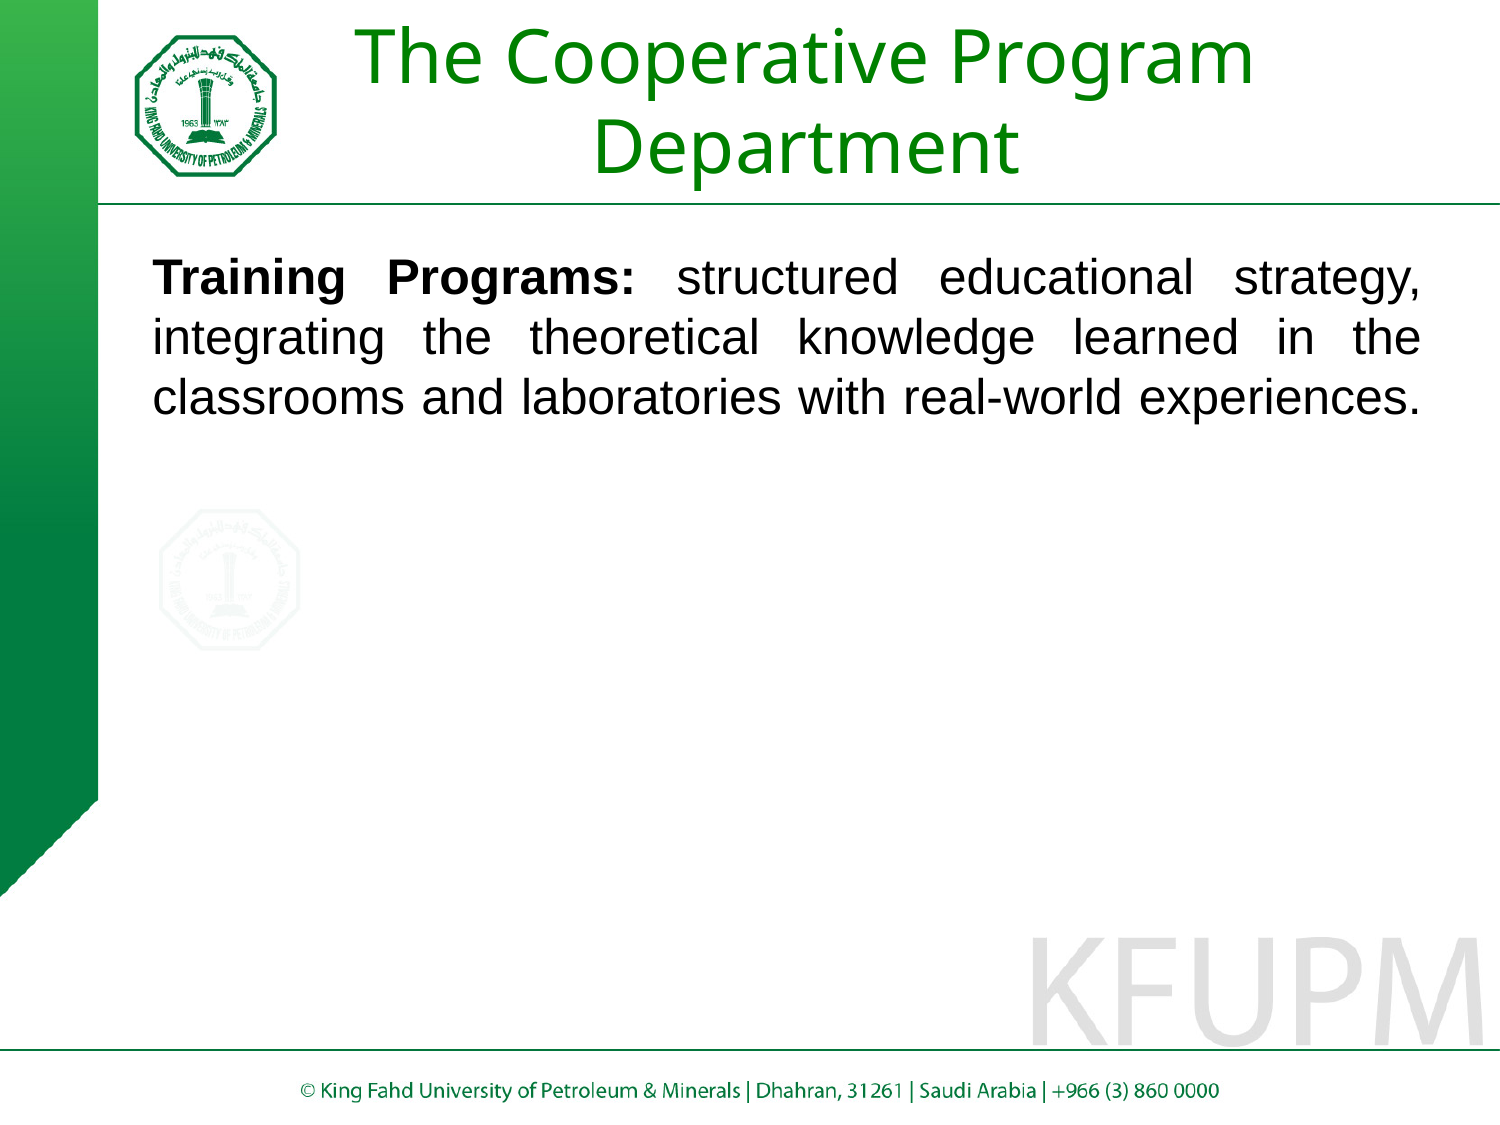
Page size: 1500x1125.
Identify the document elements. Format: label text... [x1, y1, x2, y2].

title The Cooperative Program Department [237, 21, 1376, 176]
list Training Programs: structured educational strategy, integrating the theoretical knowledge learned in the classrooms and laboratories with real-world experiences. [137, 237, 1438, 1001]
picture [0, 0, 1500, 1103]
